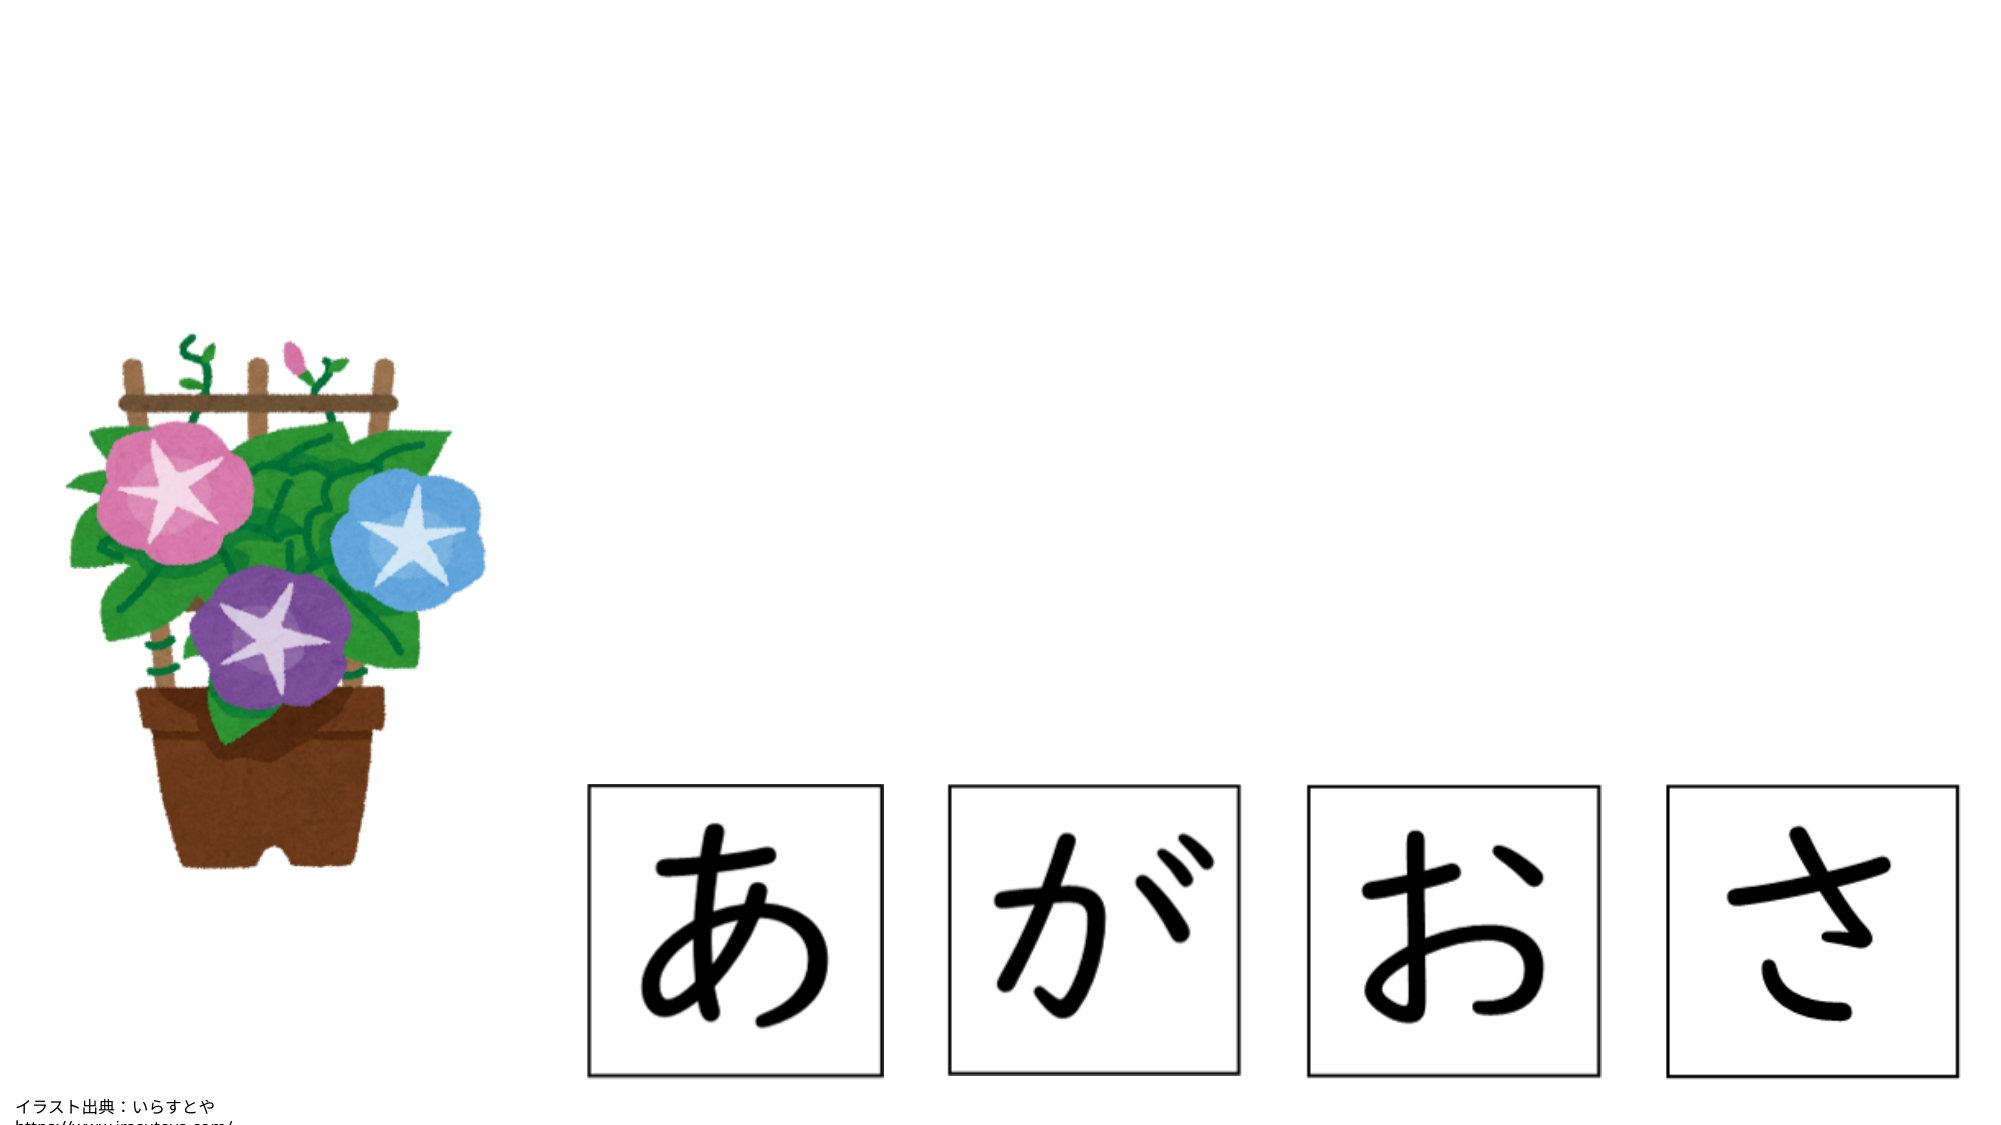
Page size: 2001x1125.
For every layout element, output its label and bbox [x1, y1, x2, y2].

picture [1665, 783, 1961, 1080]
list [24, 329, 525, 881]
picture [587, 783, 884, 1080]
picture [947, 784, 1243, 1077]
picture [1306, 783, 1602, 1080]
